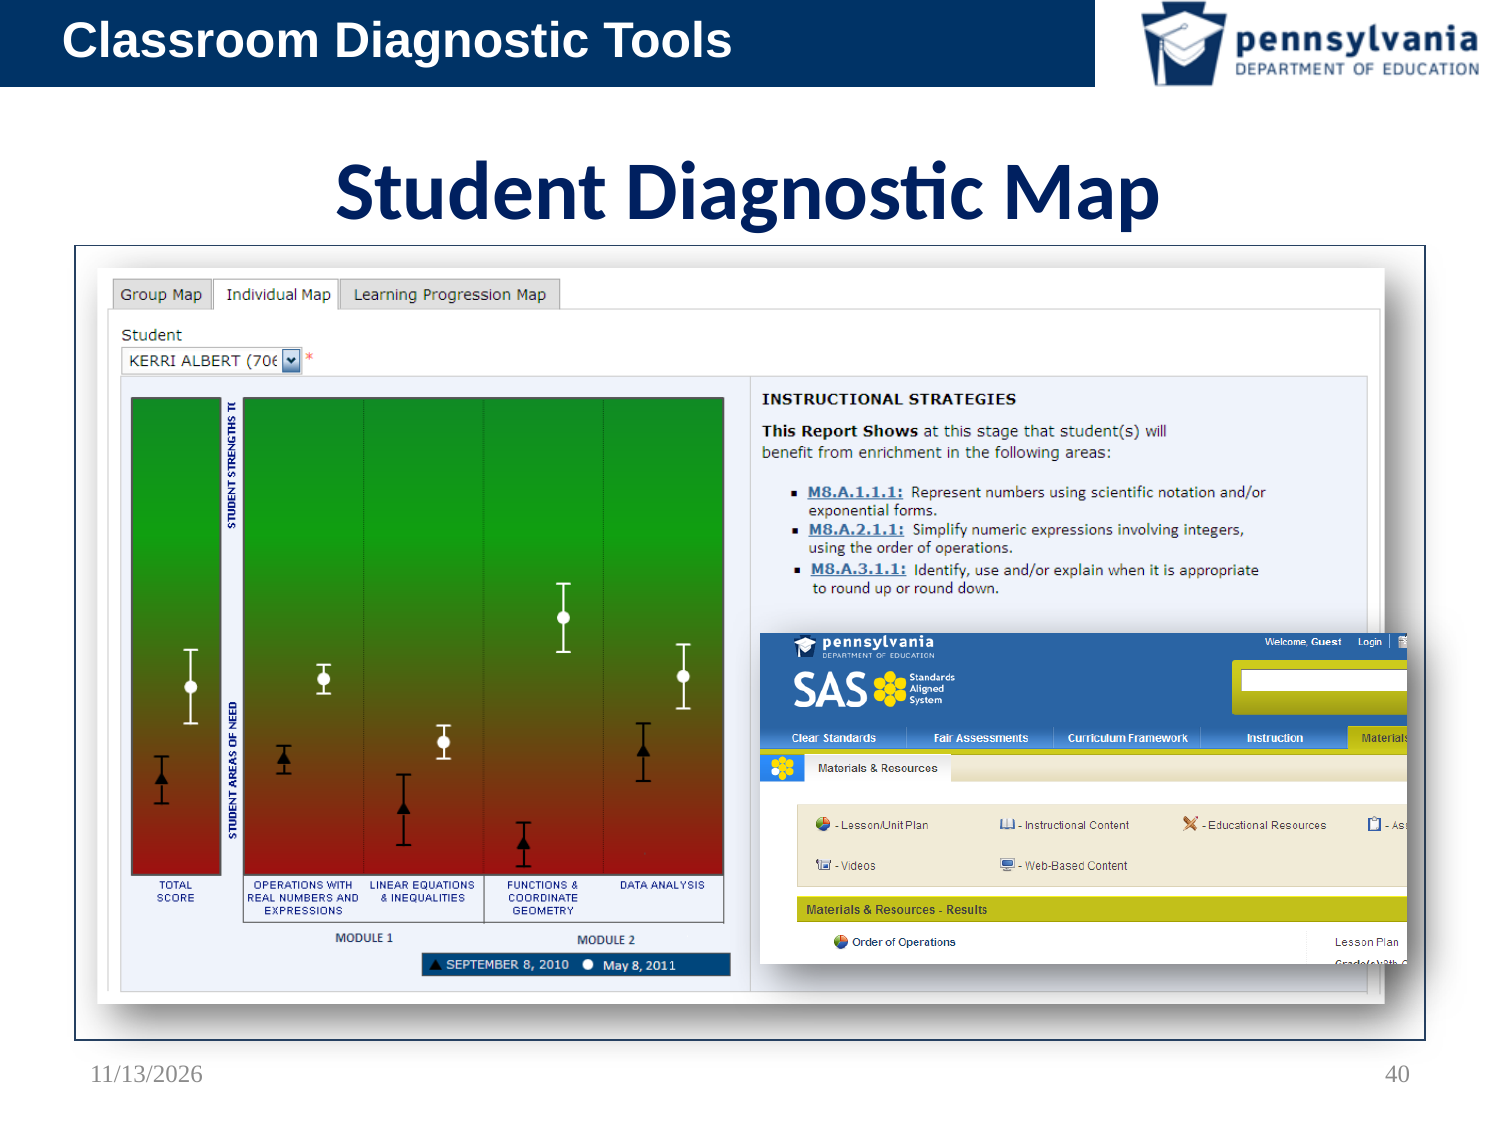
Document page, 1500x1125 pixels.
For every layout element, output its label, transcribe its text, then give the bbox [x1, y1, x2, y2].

picture [1134, 0, 1485, 90]
picture [97, 268, 1407, 1005]
title Student Diagnostic Map [73, 115, 1424, 256]
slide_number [75, 1042, 425, 1103]
list [74, 245, 1426, 1041]
slide_number 40 [1074, 1042, 1425, 1103]
